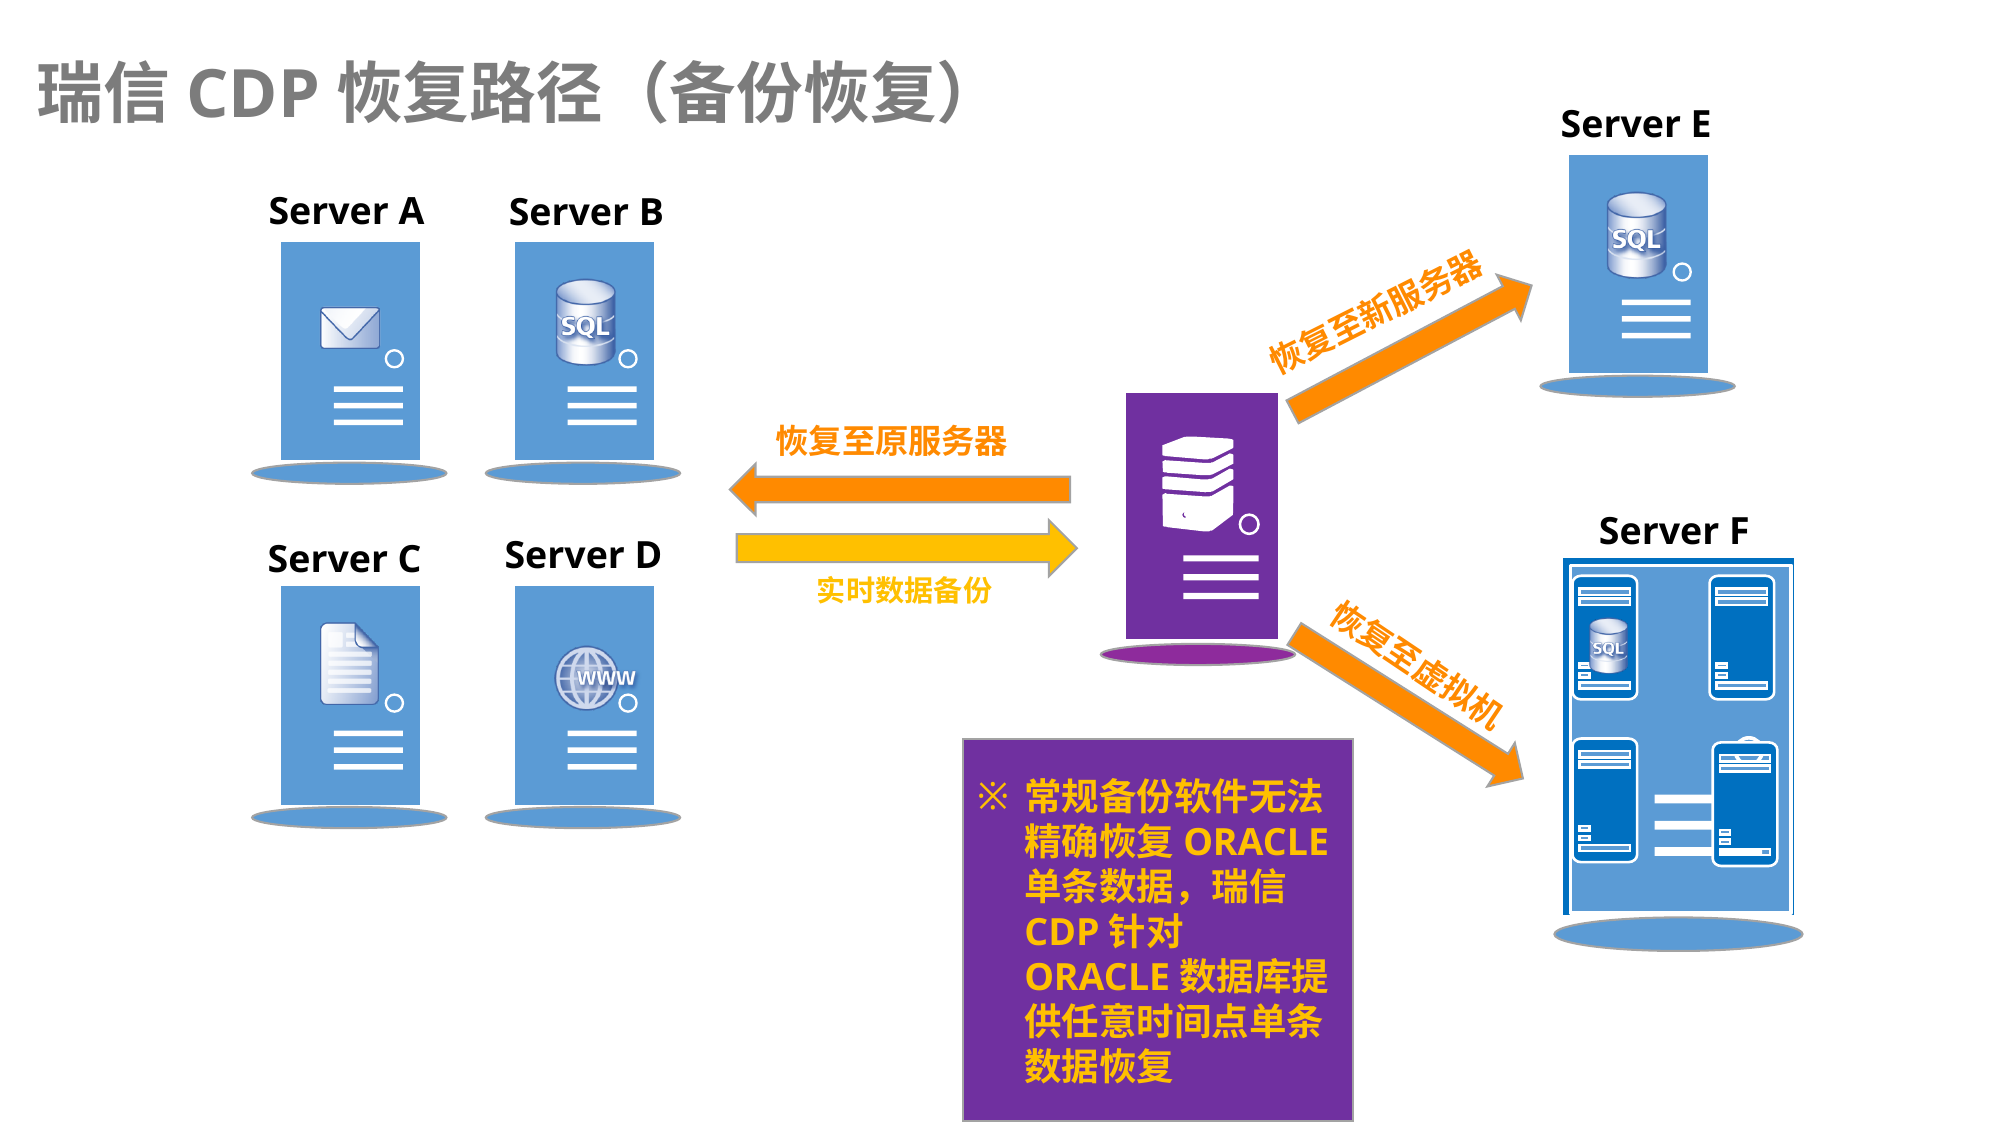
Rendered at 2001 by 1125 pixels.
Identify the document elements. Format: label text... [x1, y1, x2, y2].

text_box Server F [1584, 499, 1765, 558]
text_box [735, 517, 1079, 579]
text_box [484, 463, 682, 485]
picture [1563, 558, 1794, 915]
text_box Server A [253, 179, 440, 240]
text_box Server B [493, 180, 680, 241]
text_box Server E [1545, 92, 1727, 152]
text_box 实时数据备份 [802, 564, 1008, 615]
text_box 恢复至新服务器 [1246, 227, 1506, 390]
picture [1563, 149, 1712, 376]
text_box [1285, 276, 1533, 425]
picture [509, 236, 657, 463]
text_box Server D [489, 523, 678, 584]
picture [1119, 386, 1281, 642]
text_box Server C [252, 527, 437, 588]
text_box 瑞信CDP恢复路径（备份恢复） [21, 58, 1071, 135]
picture [275, 580, 424, 807]
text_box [1162, 436, 1234, 532]
picture [275, 236, 424, 463]
text_box 常规备份软件无法精确恢复ORACLE单条数据，瑞信CDP针对ORACLE数据库提供任意时间点单条数据恢复 [962, 738, 1354, 1122]
text_box [728, 461, 1072, 518]
text_box [250, 463, 448, 485]
text_box [250, 807, 448, 830]
text_box [1099, 642, 1297, 667]
text_box [1553, 916, 1804, 952]
text_box [1539, 376, 1737, 398]
text_box [1286, 621, 1525, 789]
text_box 恢复至原服务器 [760, 412, 1024, 468]
picture [509, 580, 657, 807]
text_box [484, 807, 682, 830]
text_box 恢复至虚拟机 [1307, 577, 1529, 752]
